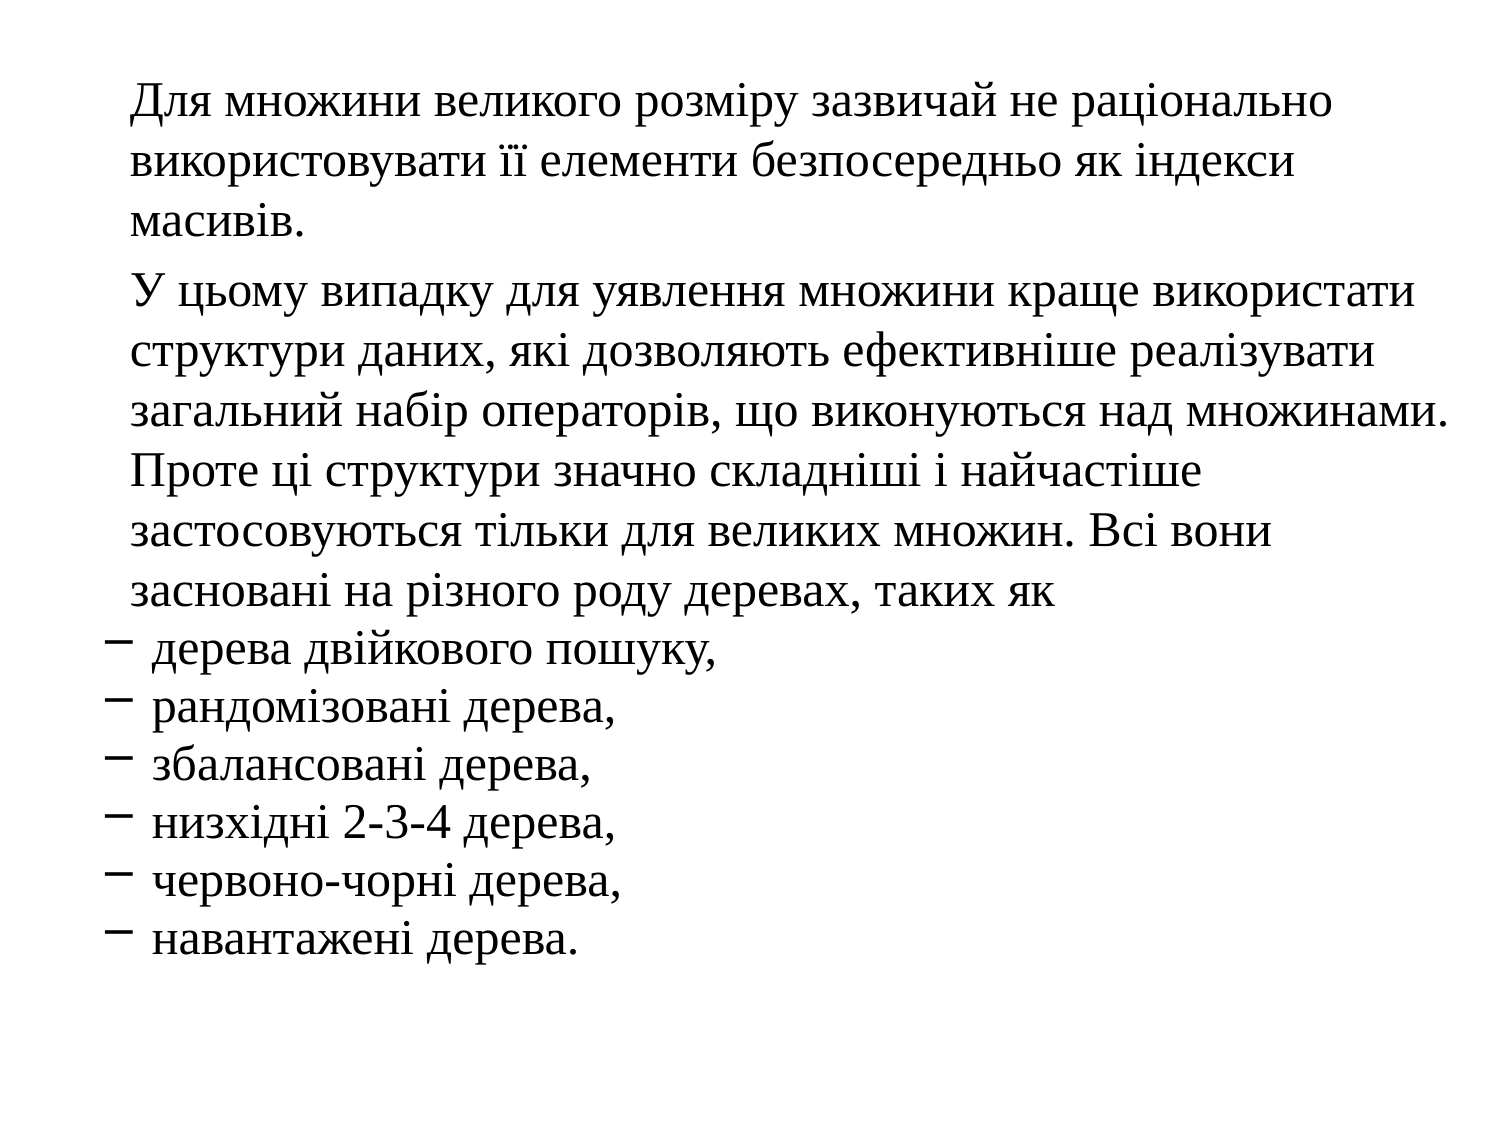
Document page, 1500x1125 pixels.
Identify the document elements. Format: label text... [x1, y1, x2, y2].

list Для множини великого розміру зазвичай не раціонально використовувати її елементи безпосередньо як індекси масивів. У цьому випадку для уявлення множини краще використати структури даних, які дозволяють ефективніше реалізувати загальний набір операторів, що виконуються над множинами. Проте ці структури значно складніші і найчастіше застосовуються тільки для великих множин. Всі вони засновані на різного роду деревах, таких як дерева двійкового пошуку, рандомізовані дерева, збалансовані дерева, низхідні 2-3-4 дерева, червоно-чорні дерева, навантажені дерева. [0, 58, 1500, 1107]
